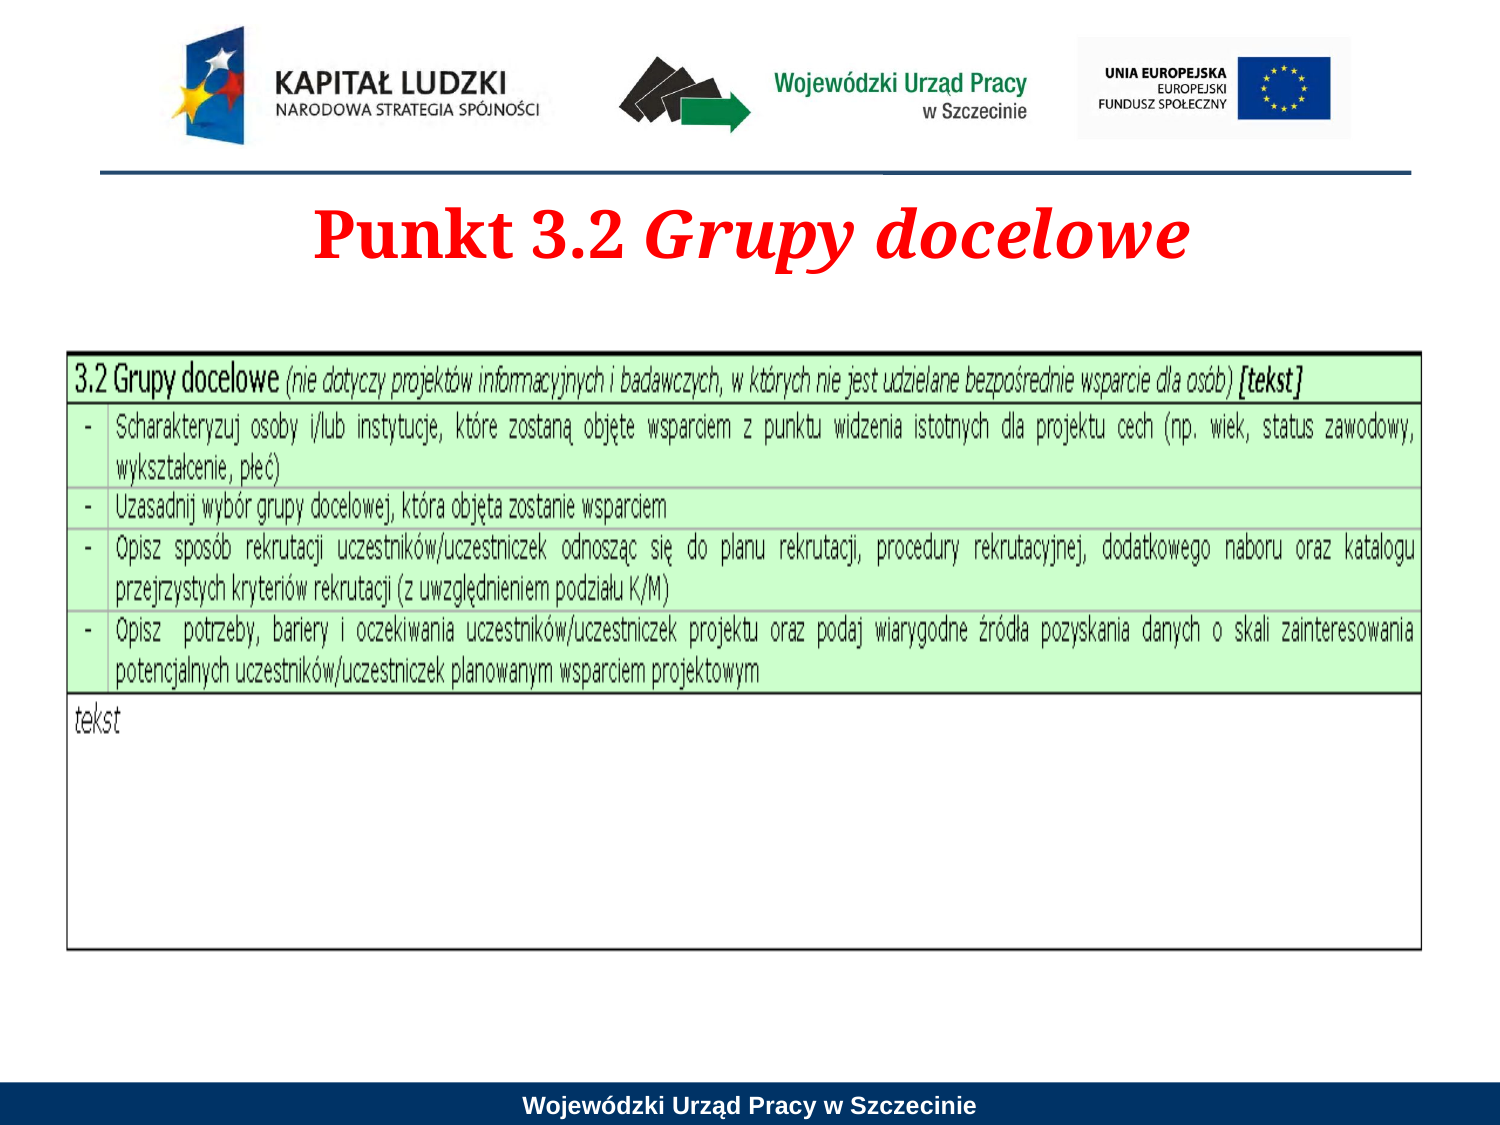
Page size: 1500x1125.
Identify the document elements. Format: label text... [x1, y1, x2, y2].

picture [64, 349, 1424, 953]
picture [159, 24, 1353, 149]
title Punkt 3.2 Grupy docelowe [76, 184, 1427, 327]
